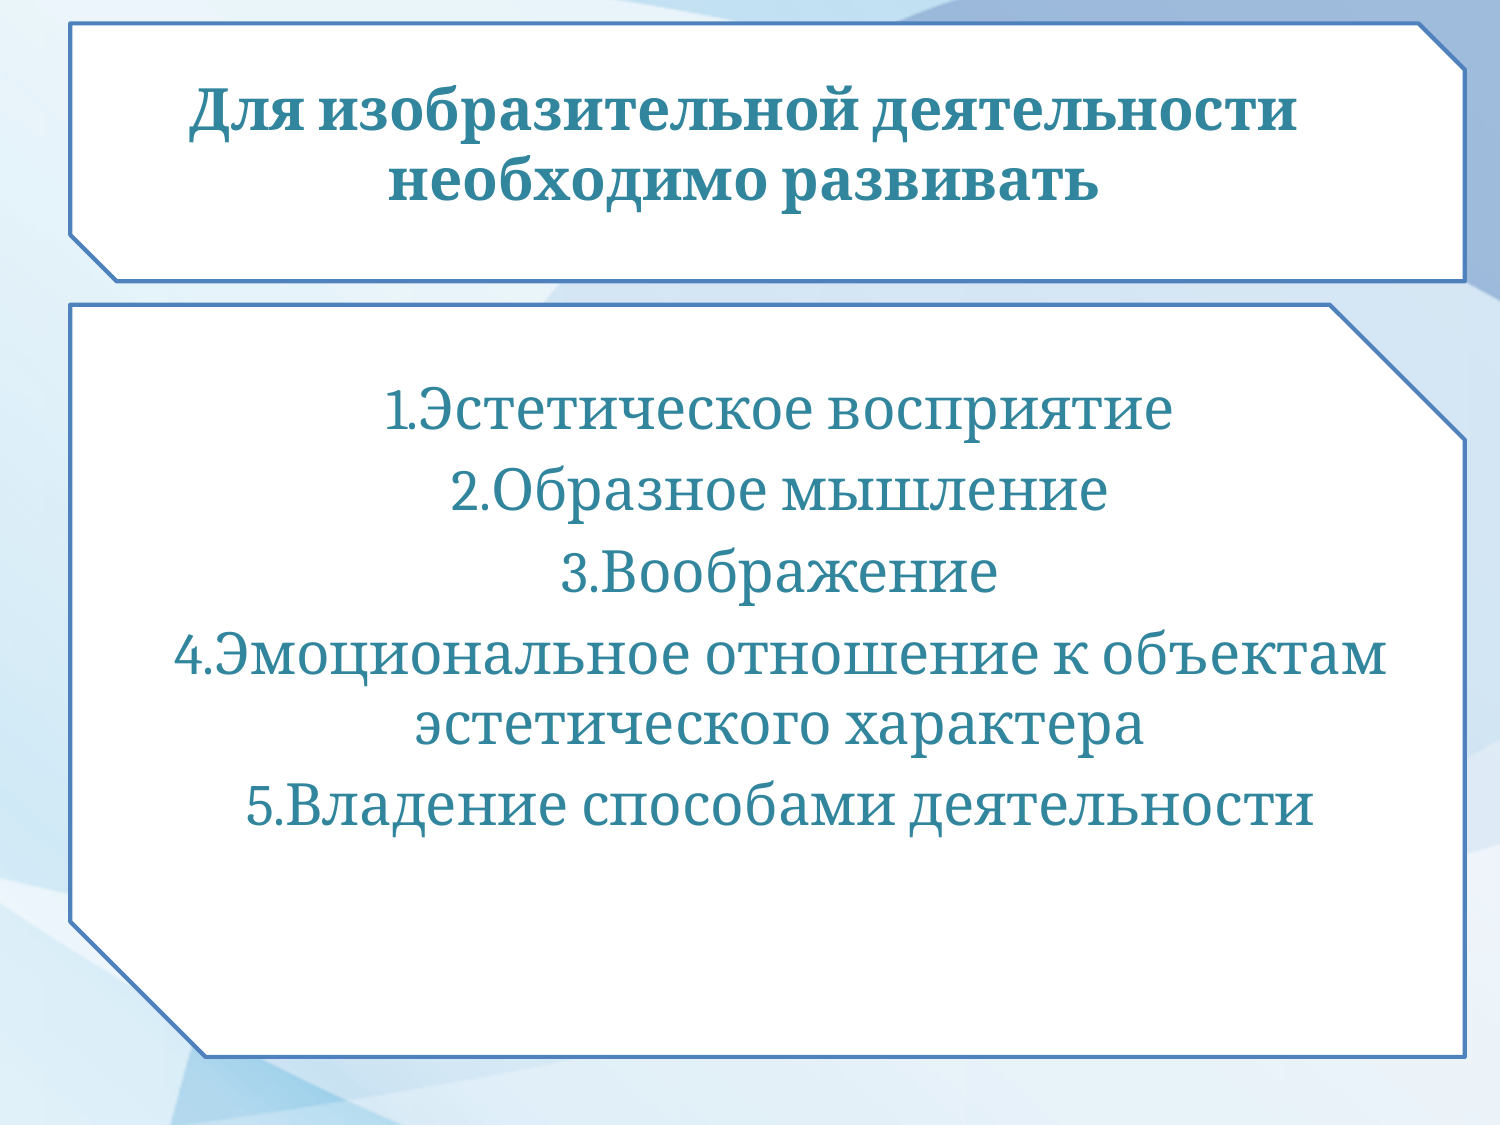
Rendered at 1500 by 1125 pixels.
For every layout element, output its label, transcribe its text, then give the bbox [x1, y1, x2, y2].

text_box [68, 21, 1467, 284]
list 1.Эстетическое восприятие 2.Образное мышление 3.Воображение 4.Эмоциональное отношение к объектам эстетического характера 5.Владение способами деятельности [82, 363, 1423, 1043]
title Для изобразительной деятельности необходимо развивать [105, 61, 1383, 223]
picture [0, 0, 1500, 1125]
text_box [68, 302, 1391, 937]
text_box [188, 395, 1467, 1059]
